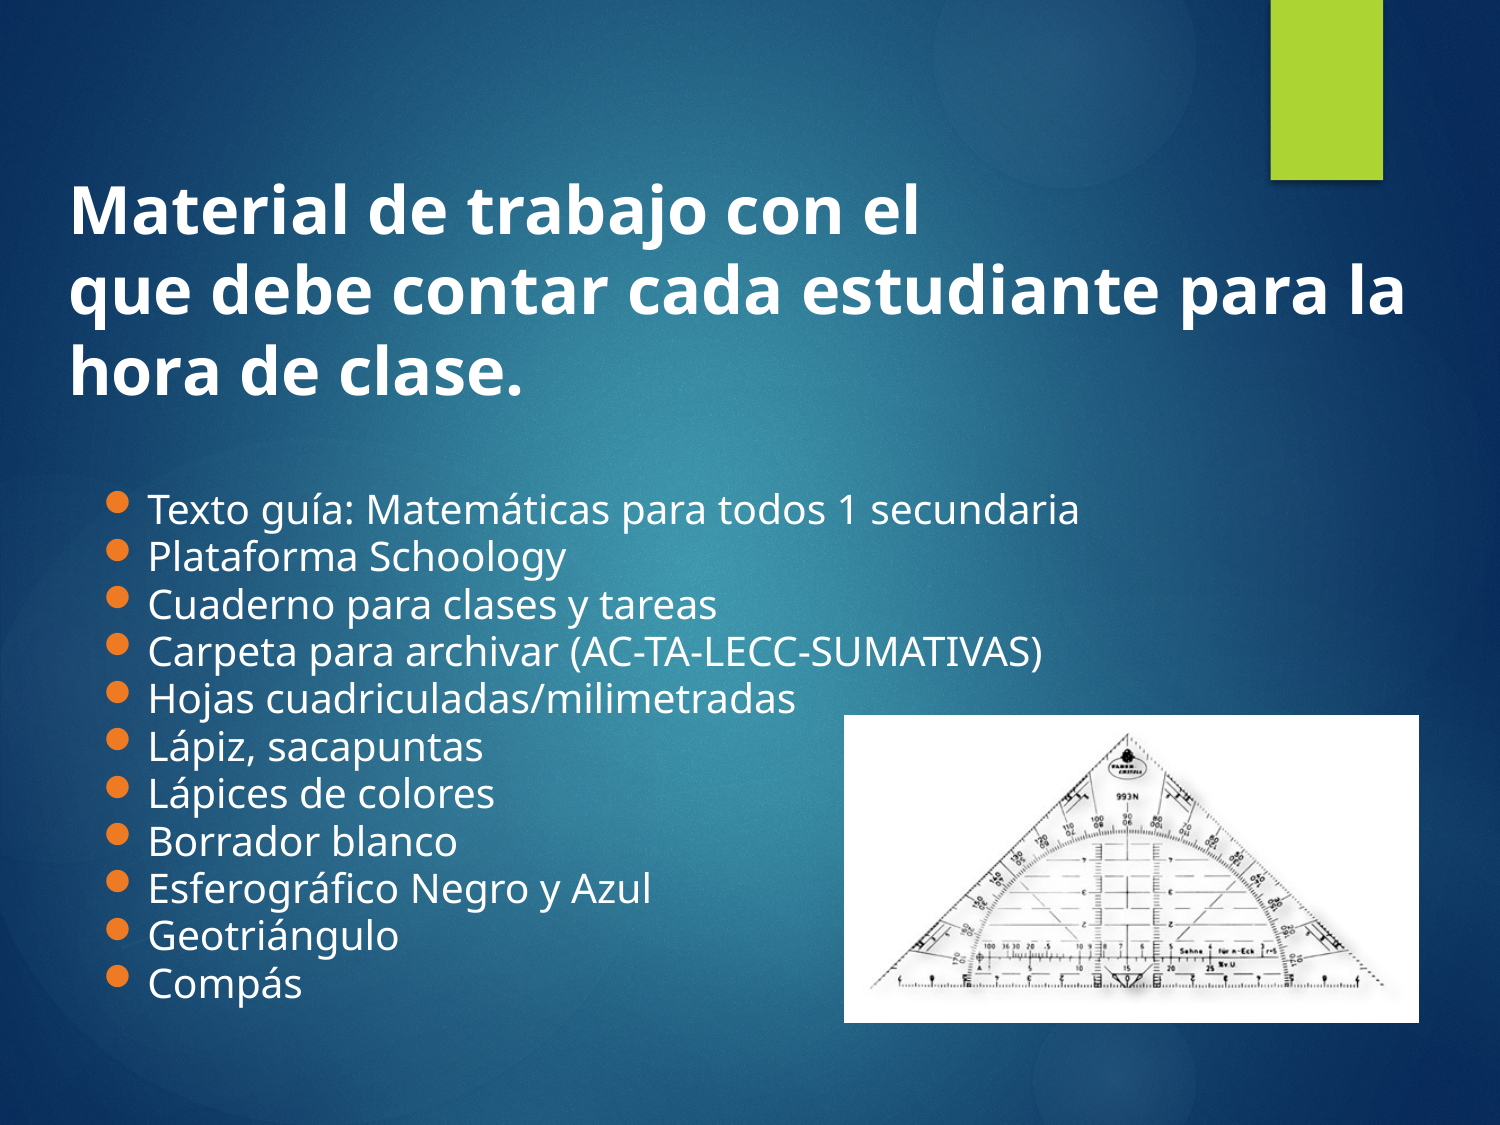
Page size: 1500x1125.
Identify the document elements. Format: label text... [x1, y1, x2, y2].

text_box Texto guía: Matemáticas para todos 1 secundaria Plataforma Schoology Cuaderno para clases y tareas Carpeta para archivar (AC-TA-LECC-SUMATIVAS) Hojas cuadriculadas/milimetradas Lápiz, sacapuntas Lápices de colores Borrador blanco Esferográfico Negro y Azul Geotriángulo Compás [88, 485, 1235, 1018]
title Material de trabajo con el que debe contar cada estudiante para la hora de clase. [53, 160, 1439, 386]
picture [844, 714, 1419, 1023]
